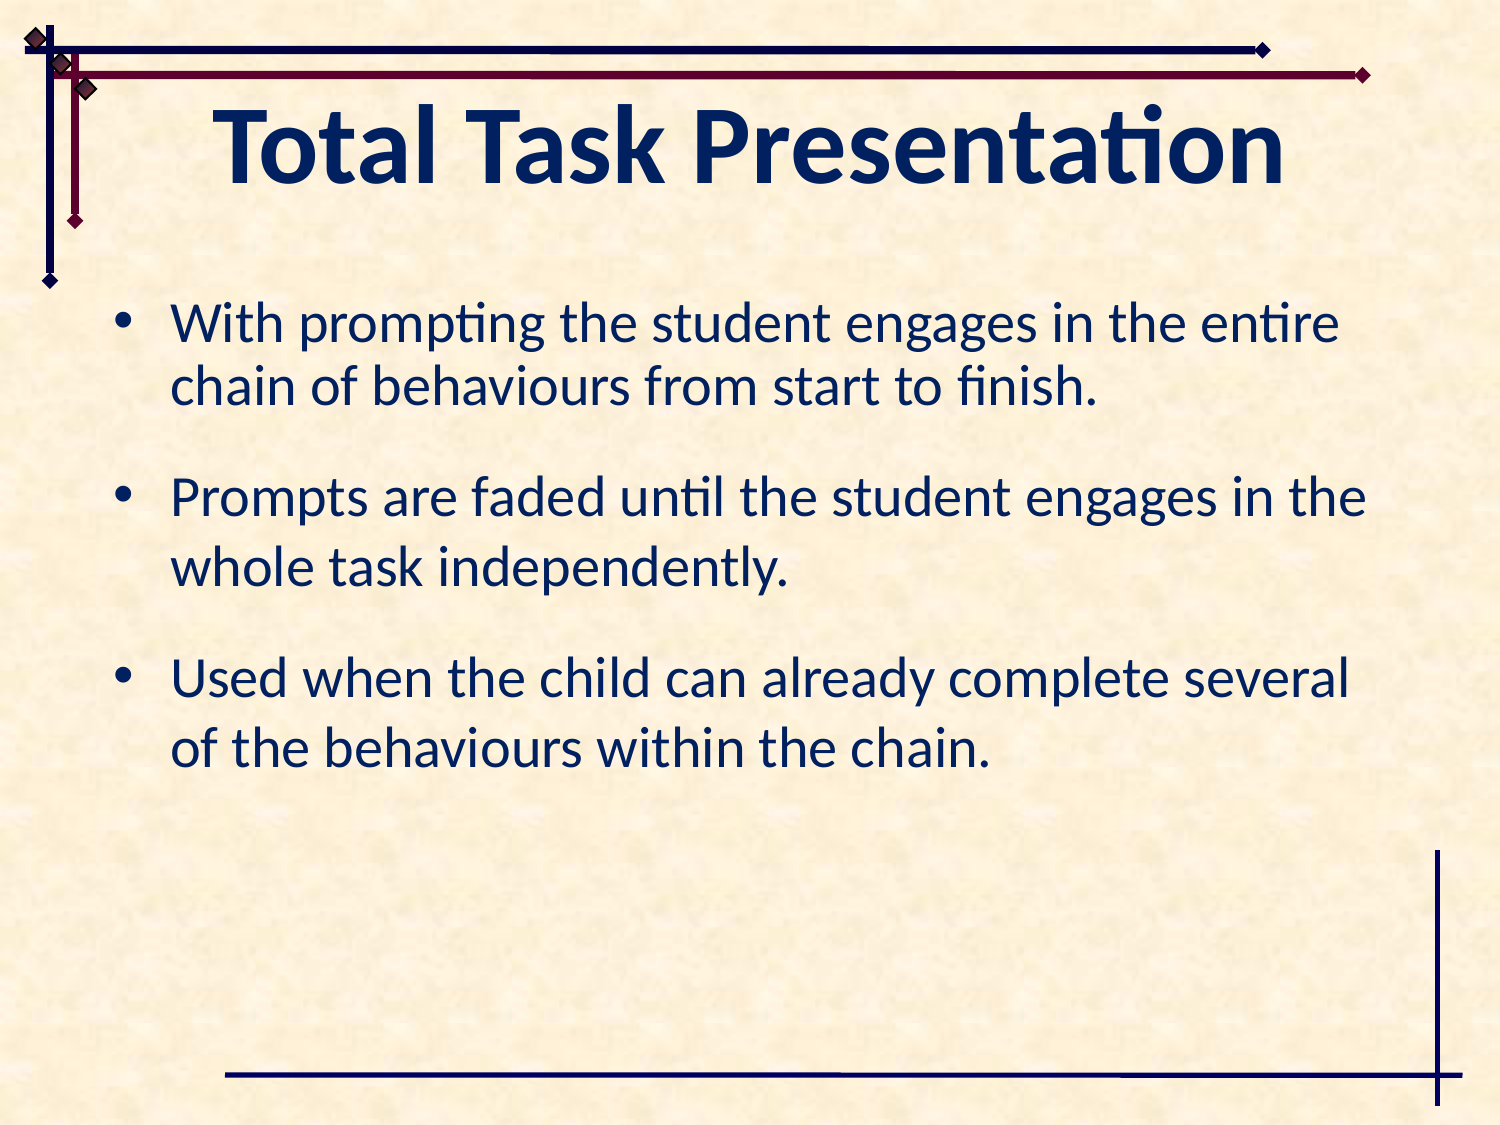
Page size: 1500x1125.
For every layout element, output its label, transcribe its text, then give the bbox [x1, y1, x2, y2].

list With prompting the student engages in the entire chain of behaviours from start to finish. Prompts are faded until the student engages in the whole task independently. Used when the child can already complete several of the behaviours within the chain. [98, 284, 1404, 950]
title Total Task Presentation [75, 45, 1425, 233]
picture [0, 0, 1500, 1125]
